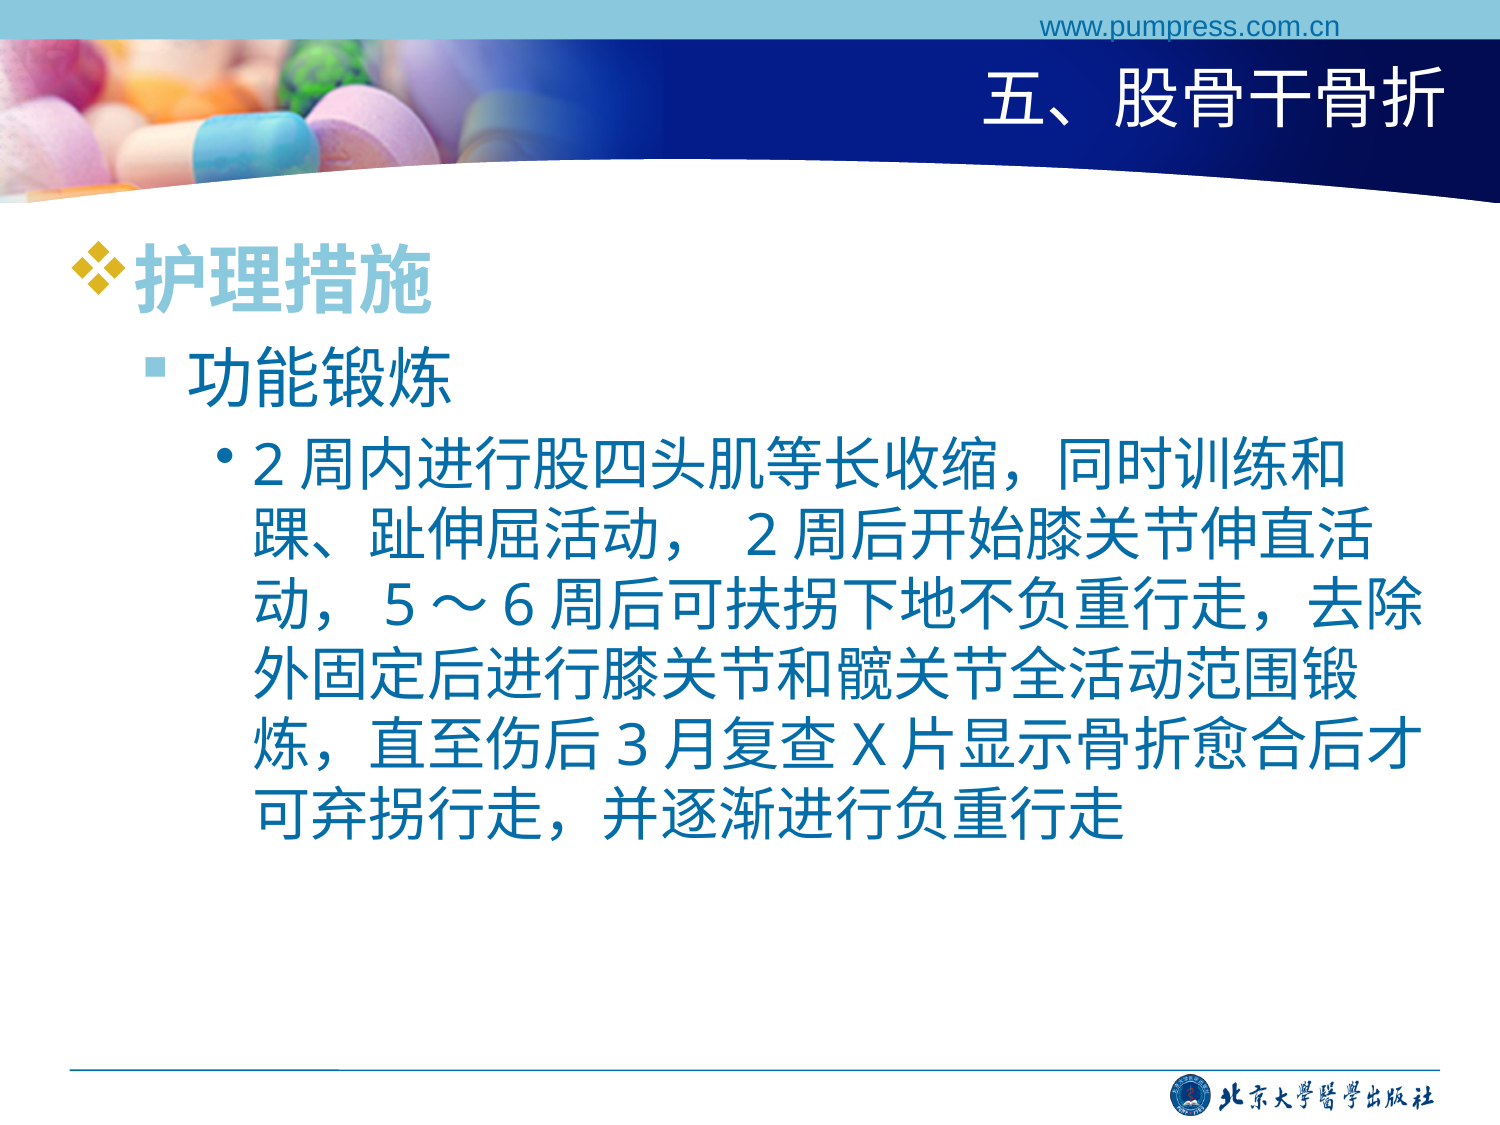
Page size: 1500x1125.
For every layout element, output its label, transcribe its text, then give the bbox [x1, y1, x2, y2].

picture [1170, 1074, 1436, 1118]
picture [0, 40, 1500, 203]
list 护理措施 功能锻炼 2周内进行股四头肌等长收缩，同时训练和踝、趾伸屈活动， 2周后开始膝关节伸直活动，5～6周后可扶拐下地不负重行走，去除外固定后进行膝关节和髋关节全活动范围锻炼，直至伤后3月复查X片显示骨折愈合后才可弃拐行走，并逐渐进行负重行走 [49, 224, 1463, 1026]
slide_number www.pumpress.com.cn [1025, 0, 1463, 38]
title 五、股骨干骨折 [137, 49, 1463, 143]
